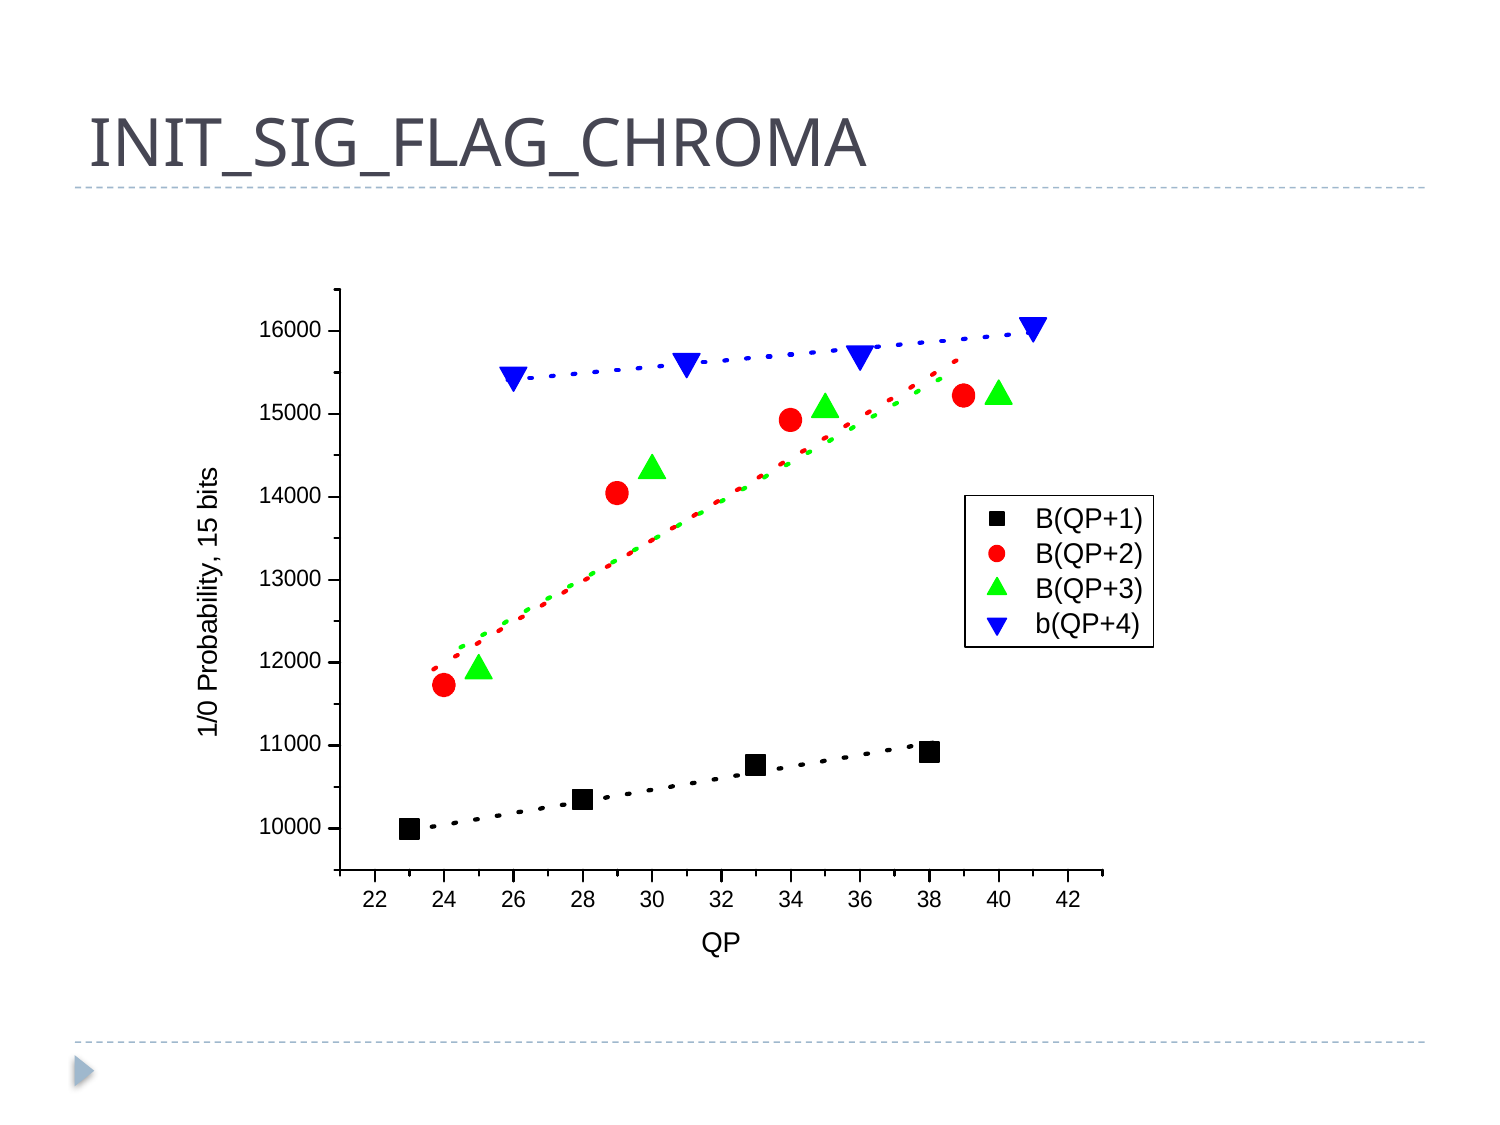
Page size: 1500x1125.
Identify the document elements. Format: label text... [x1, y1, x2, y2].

picture [135, 231, 1211, 1024]
title INIT_SIG_FLAG_CHROMA [75, 24, 1425, 188]
